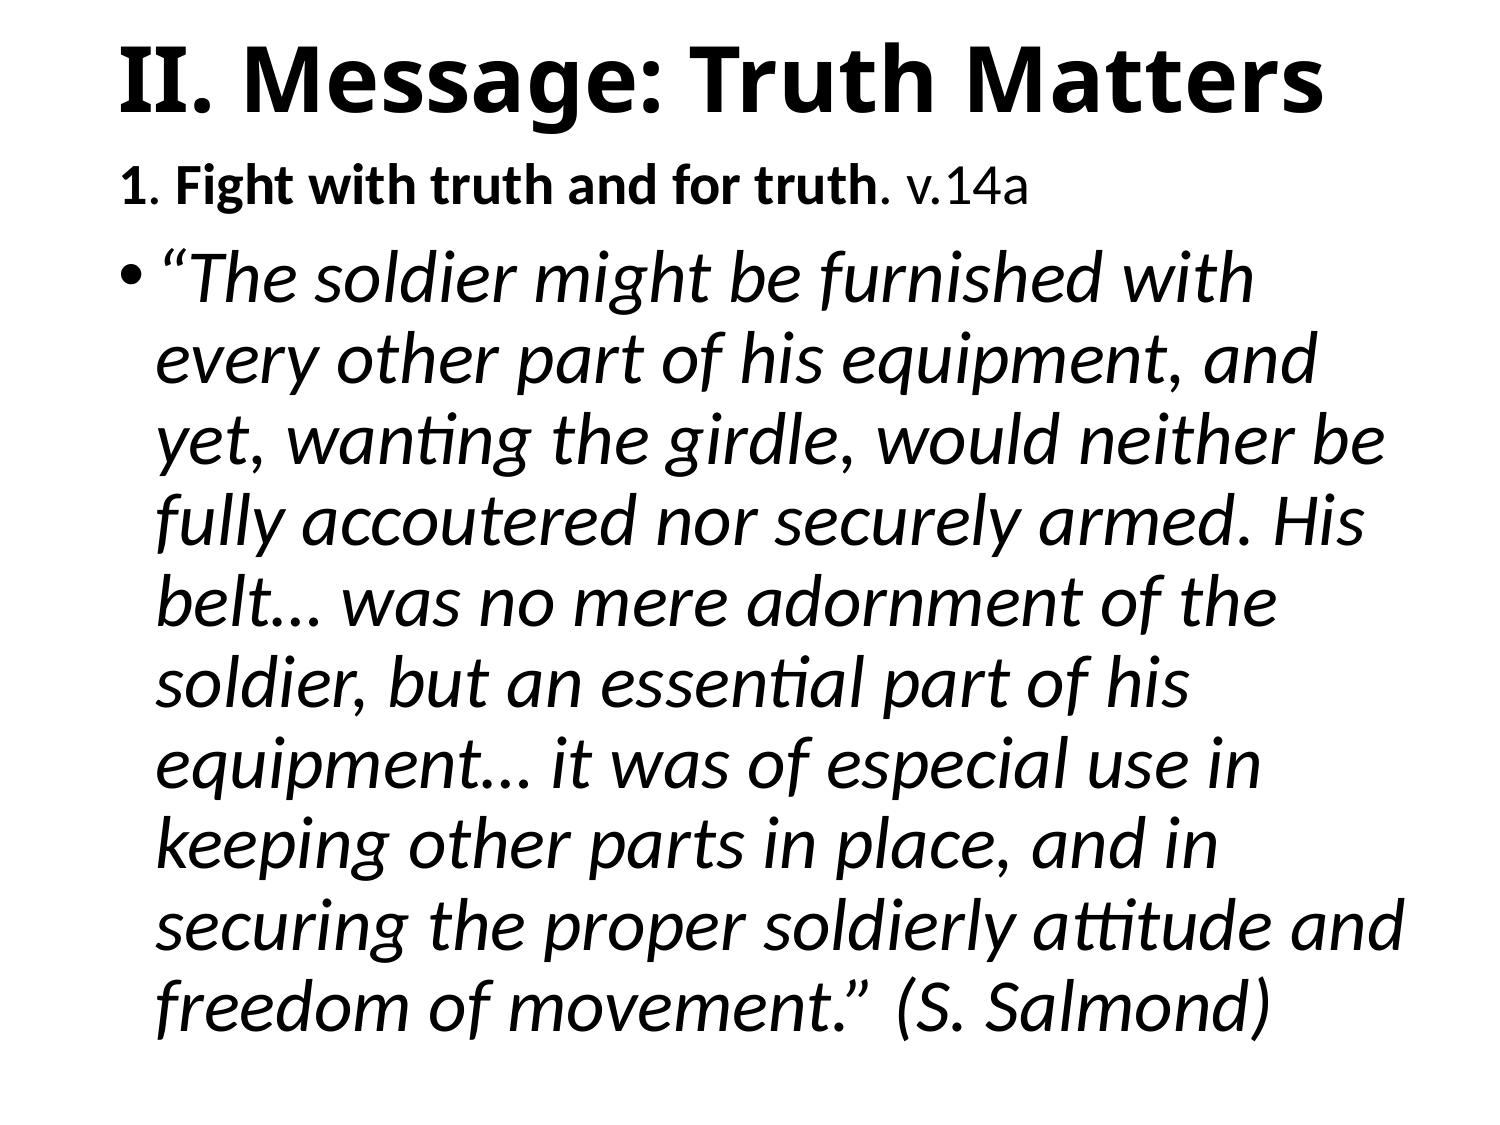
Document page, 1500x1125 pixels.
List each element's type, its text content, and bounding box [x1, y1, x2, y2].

list 1. Fight with truth and for truth. v.14a “The soldier might be furnished with every other part of his equipment, and yet, wanting the girdle, would neither be fully accoutered nor securely armed. His belt… was no mere adornment of the soldier, but an essential part of his equipment… it was of especial use in keeping other parts in place, and in securing the proper soldierly attitude and freedom of movement.” (S. Salmond) [103, 146, 1445, 861]
title II. Message: Truth Matters [103, 0, 1397, 146]
